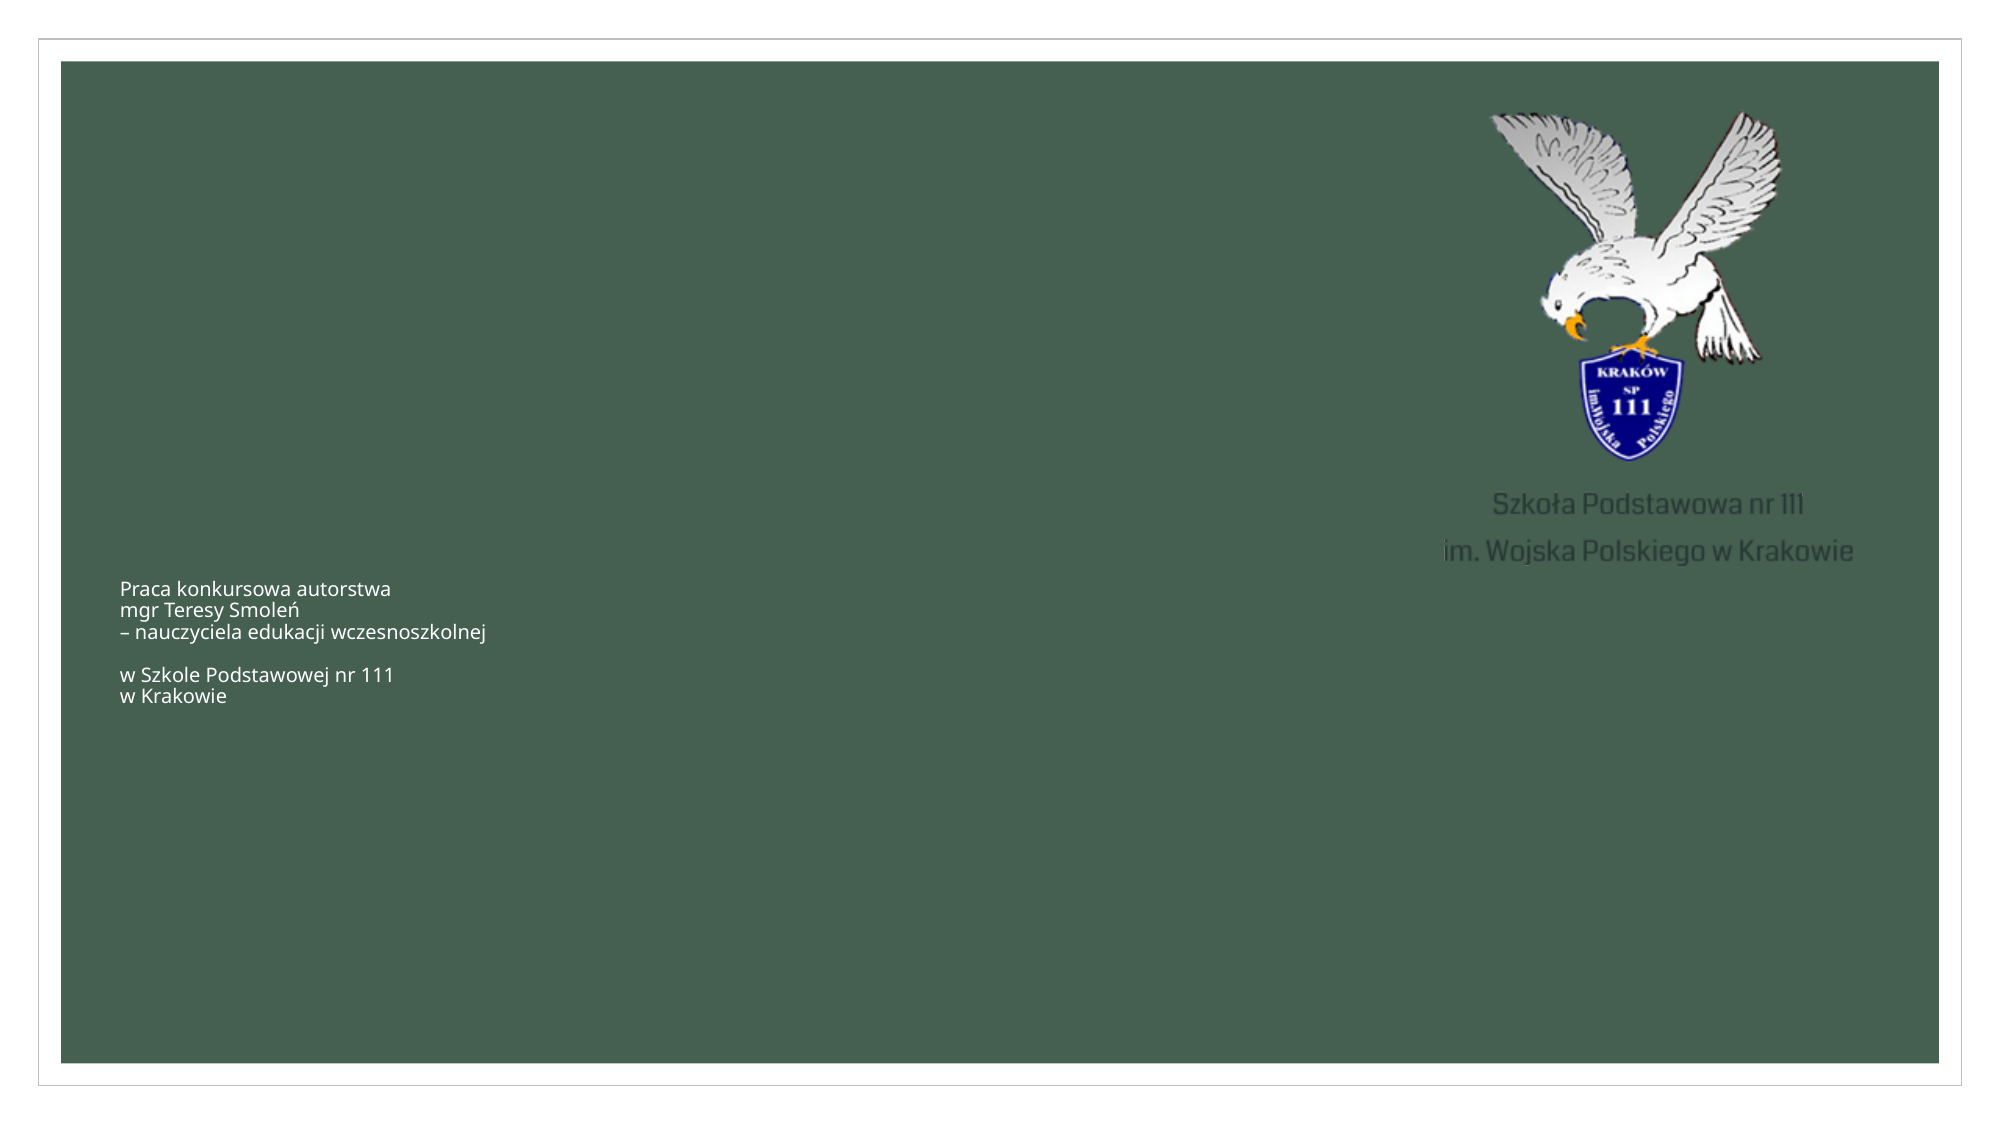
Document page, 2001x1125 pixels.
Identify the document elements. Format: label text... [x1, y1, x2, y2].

picture [1439, 102, 1856, 569]
title Praca konkursowa autorstwa mgr Teresy Smoleń – nauczyciela edukacji wczesnoszkolnej w Szkole Podstawowej nr 111 w Krakowie [104, 568, 1830, 786]
